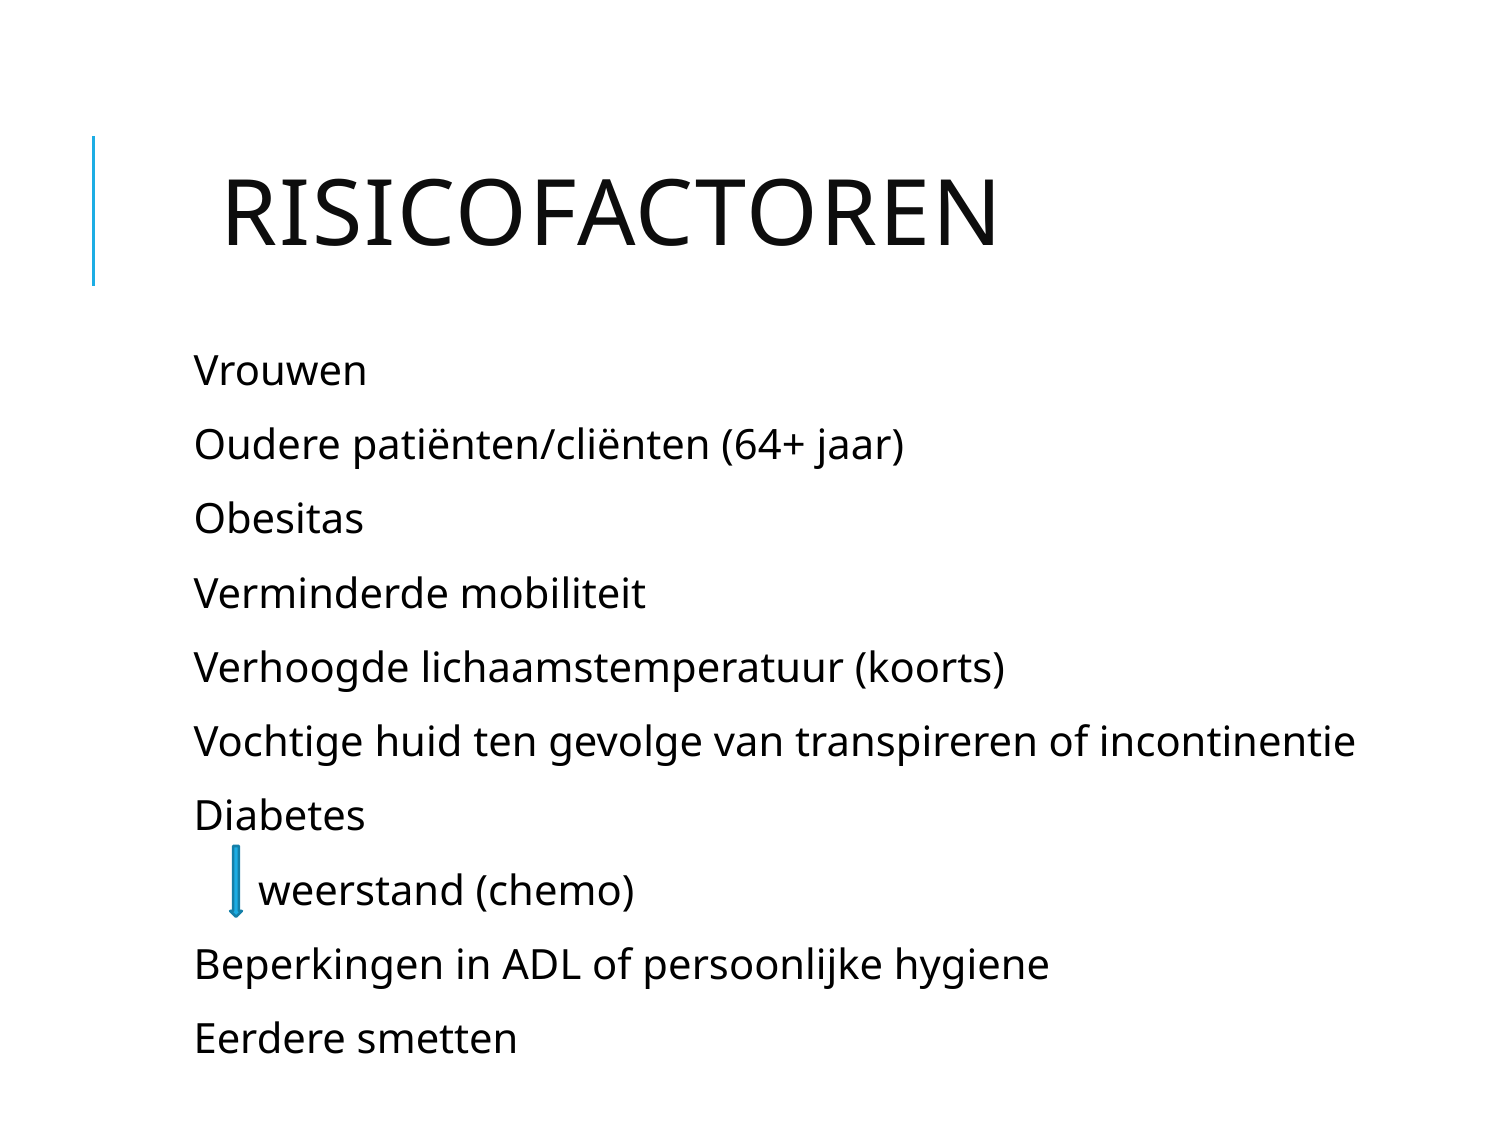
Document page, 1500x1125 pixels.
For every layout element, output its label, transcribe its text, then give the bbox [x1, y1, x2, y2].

text_box [228, 844, 244, 918]
list Vrouwen Oudere patiënten/cliënten (64+ jaar) Obesitas Verminderde mobiliteit Verhoogde lichaamstemperatuur (koorts) Vochtige huid ten gevolge van transpireren of incontinentie Diabetes weerstand (chemo) Beperkingen in ADL of persoonlijke hygiene Eerdere smetten [171, 341, 1406, 1094]
title Risicofactoren [126, 96, 1322, 342]
